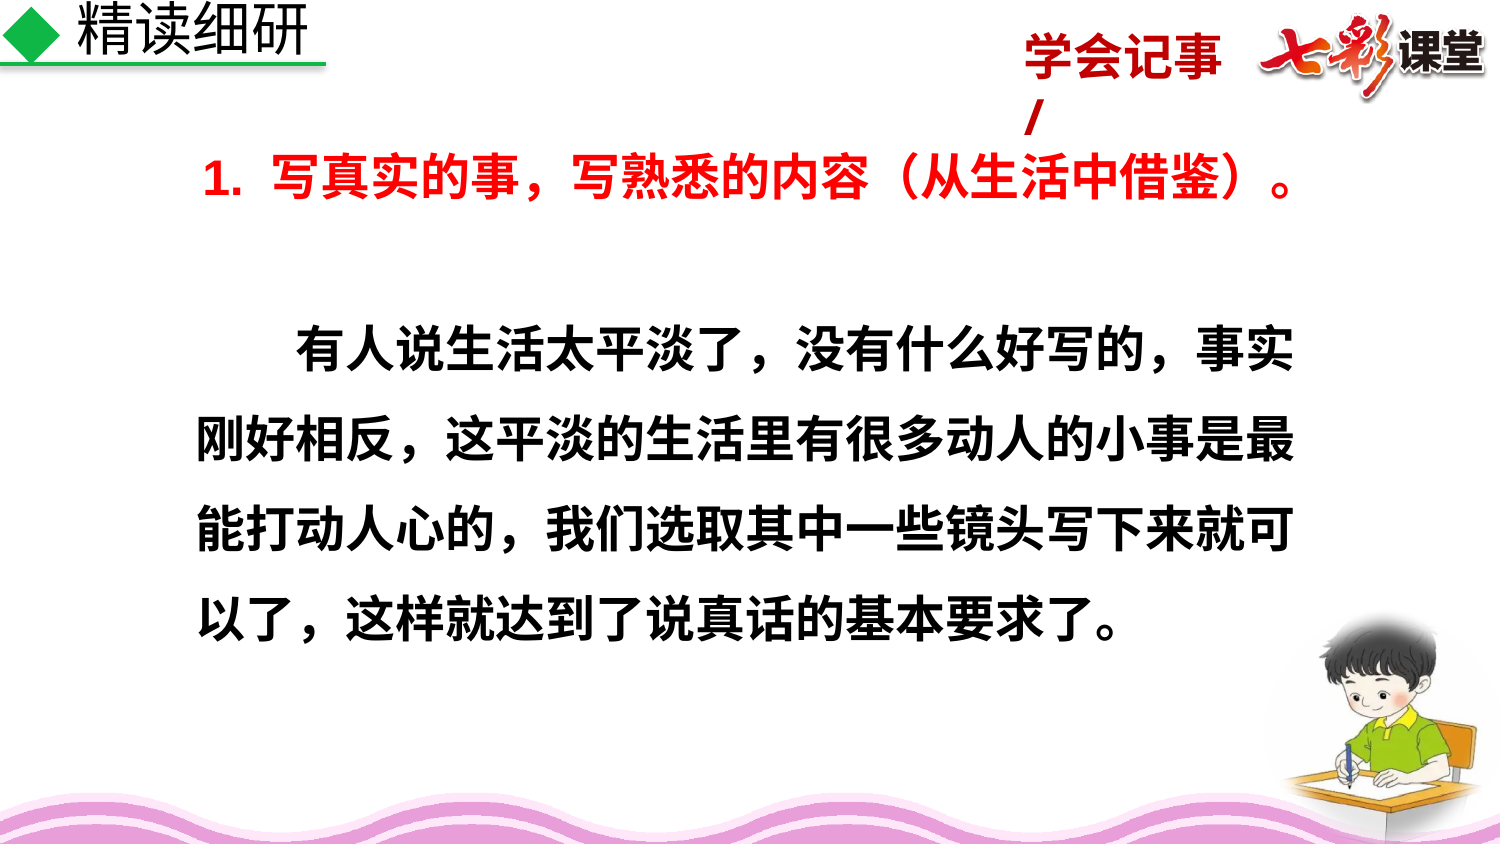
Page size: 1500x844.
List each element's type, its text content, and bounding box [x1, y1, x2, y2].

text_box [0, 0, 327, 71]
text_box 有人说生活太平淡了，没有什么好写的，事实刚好相反，这平淡的生活里有很多动人的小事是最能打动人心的，我们选取其中一些镜头写下来就可以了，这样就达到了说真话的基本要求了。 [180, 280, 1355, 655]
picture [0, 637, 1500, 844]
picture [1254, 8, 1491, 104]
text_box 1. 写真实的事，写熟悉的内容（从生活中借鉴）。 [187, 138, 1348, 214]
